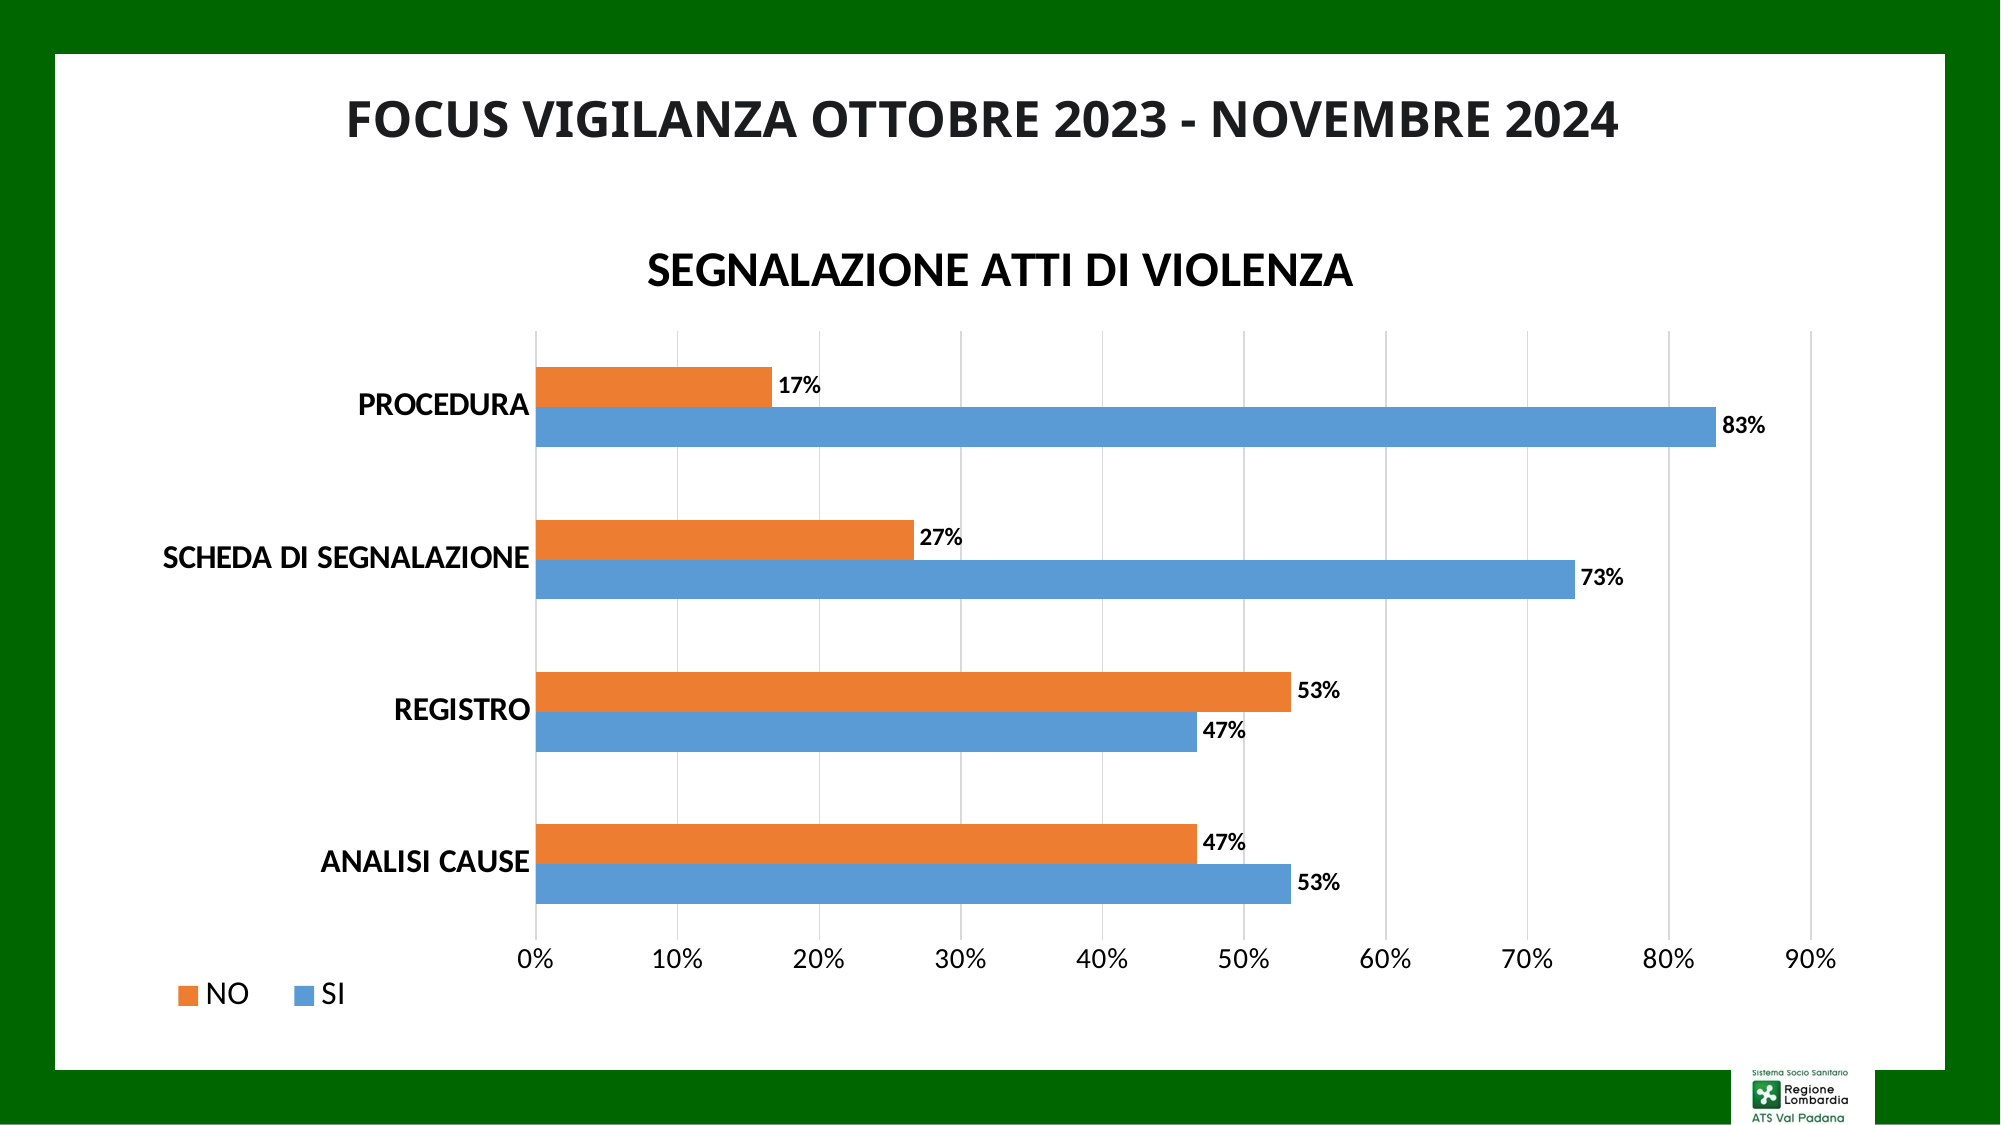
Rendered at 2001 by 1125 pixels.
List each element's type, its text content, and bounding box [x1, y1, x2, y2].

text_box [87, 44, 1914, 189]
chart [127, 209, 1873, 1050]
text_box FOCUS VIGILANZA OTTOBRE 2023 - NOVEMBRE 2024 [172, 80, 1792, 156]
picture [0, 0, 2001, 1125]
